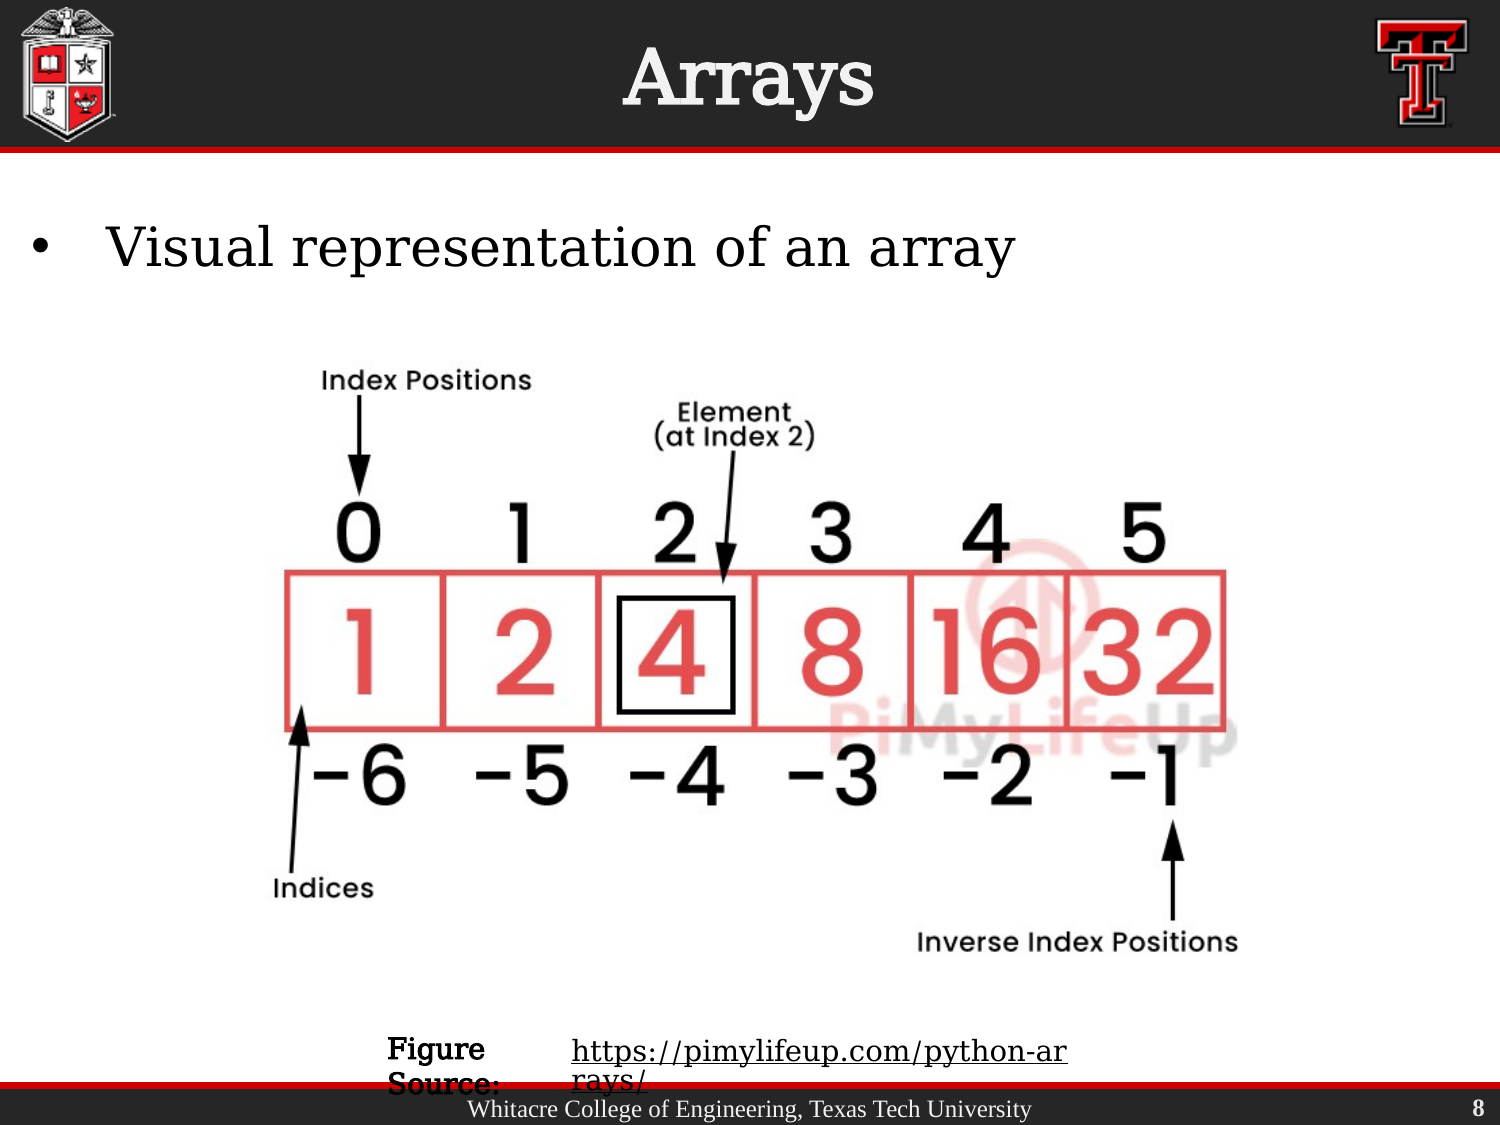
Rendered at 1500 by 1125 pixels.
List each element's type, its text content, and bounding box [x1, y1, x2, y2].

picture [255, 360, 1245, 960]
title Arrays [151, 6, 1349, 141]
picture [1373, 14, 1472, 128]
slide_number 8 [1392, 1086, 1500, 1125]
text_box Visual representation of an array [16, 204, 1447, 285]
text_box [371, 1022, 1091, 1076]
picture [21, 7, 116, 142]
